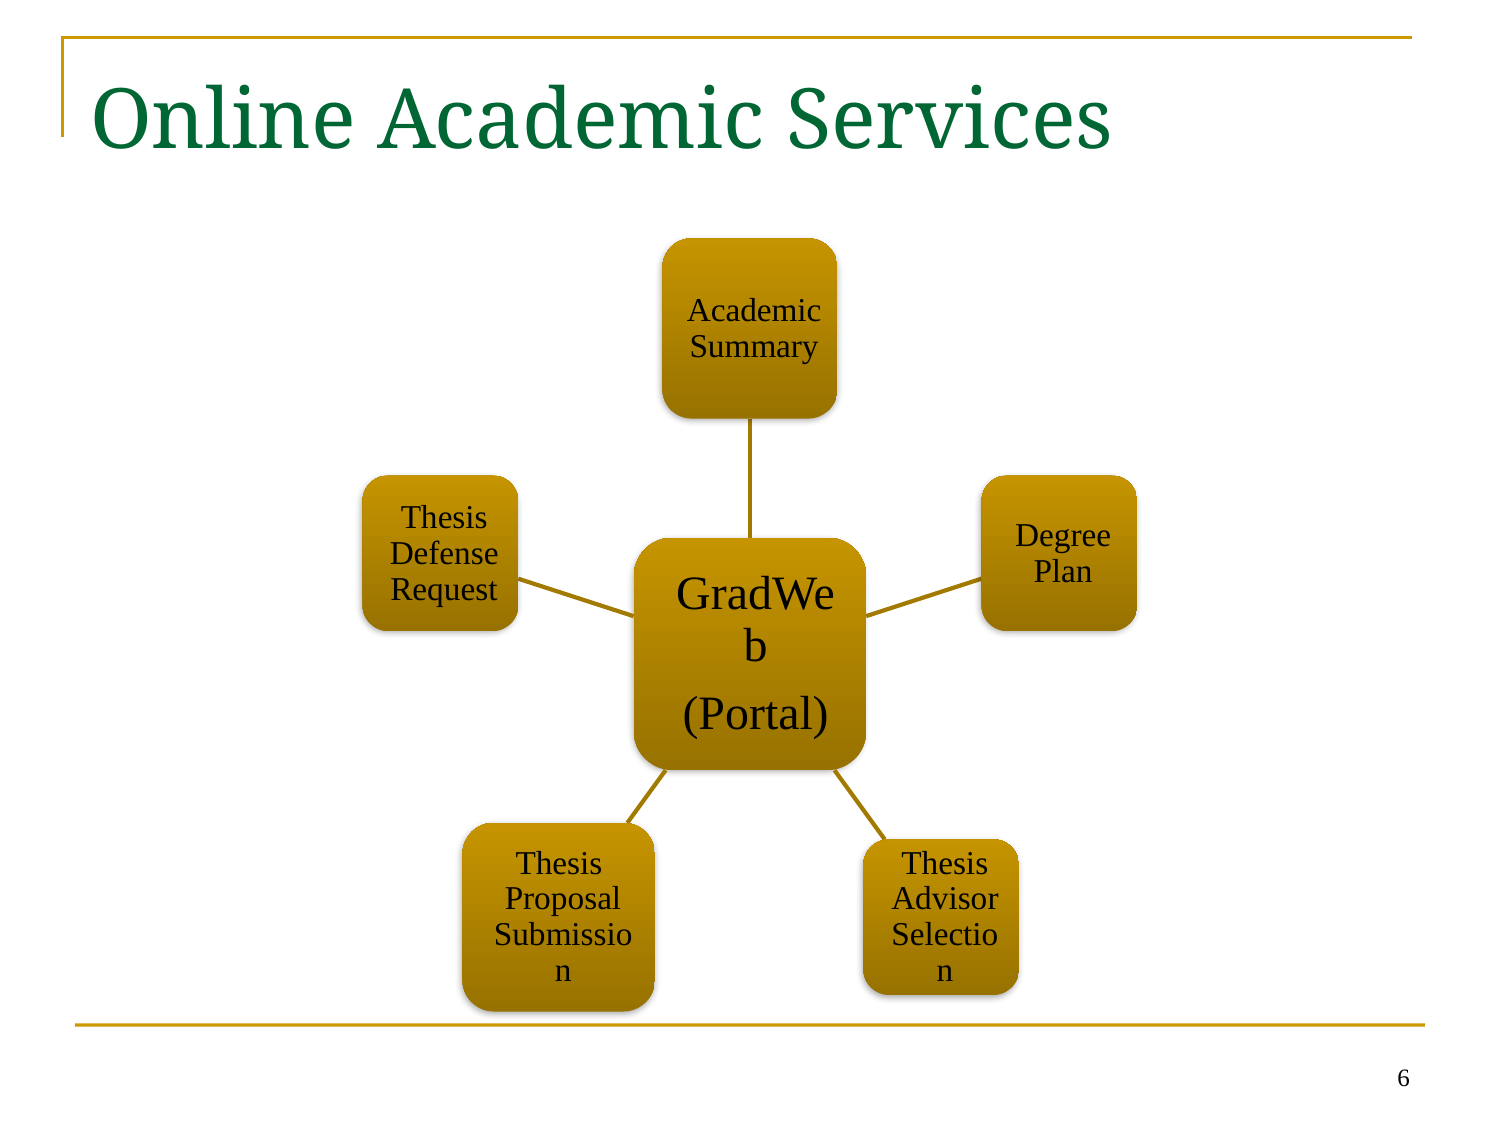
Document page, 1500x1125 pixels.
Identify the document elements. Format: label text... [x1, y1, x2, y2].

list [74, 237, 1426, 1013]
slide_number 6 [1249, 1037, 1426, 1100]
title Online Academic Services [74, 57, 1426, 188]
